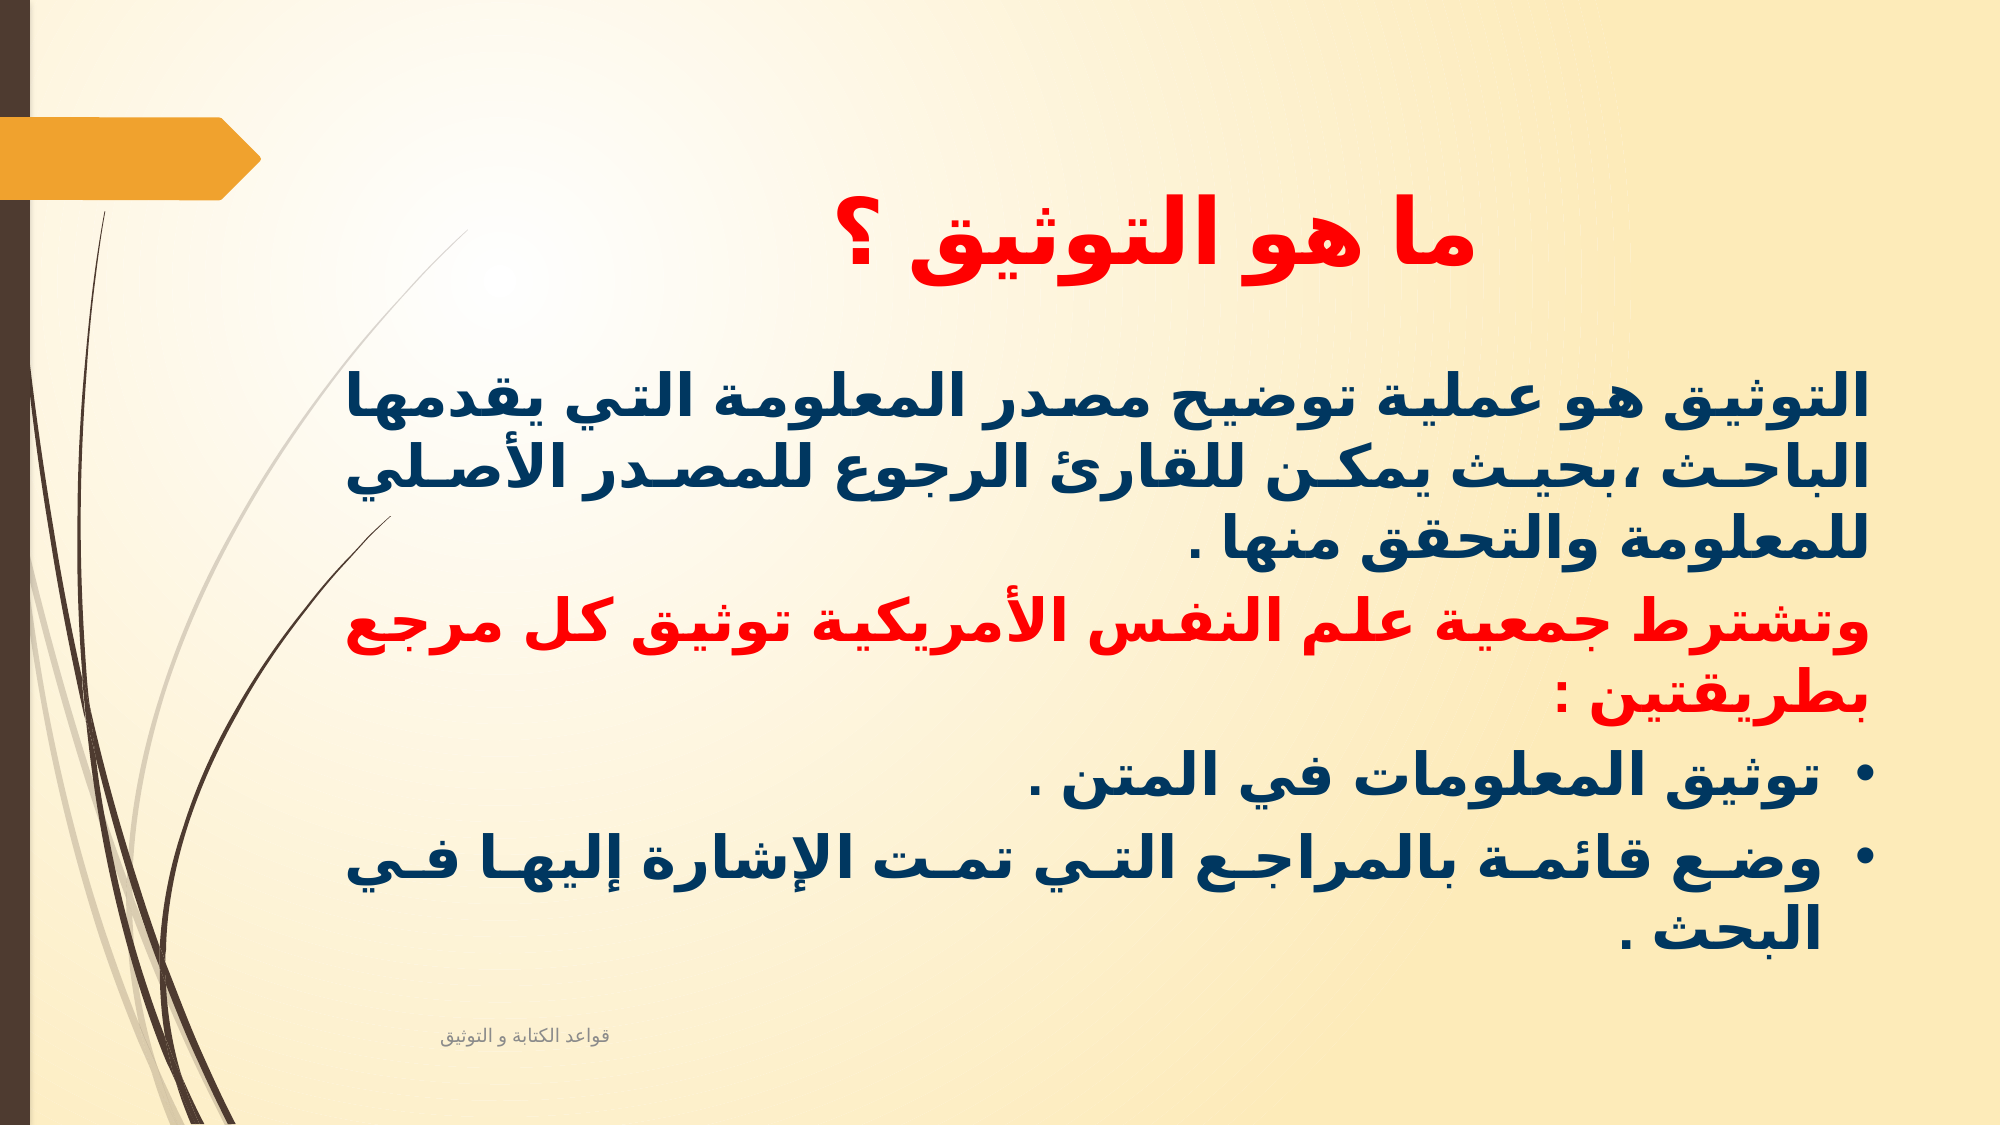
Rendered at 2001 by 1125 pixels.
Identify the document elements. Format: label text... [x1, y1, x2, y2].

title ما هو التوثيق ؟ [425, 165, 1888, 350]
list التوثيق هو عملية توضيح مصدر المعلومة التي يقدمها الباحث ،بحيث يمكن للقارئ الرجوع للمصدر الأصلي للمعلومة والتحقق منها . وتشترط جمعية علم النفس الأمريكية توثيق كل مرجع بطريقتين : توثيق المعلومات في المتن . وضع قائمة بالمراجع التي تمت الإشارة إليها في البحث . [329, 350, 1888, 970]
footer قواعد الكتابة و التوثيق [424, 1006, 1675, 1067]
